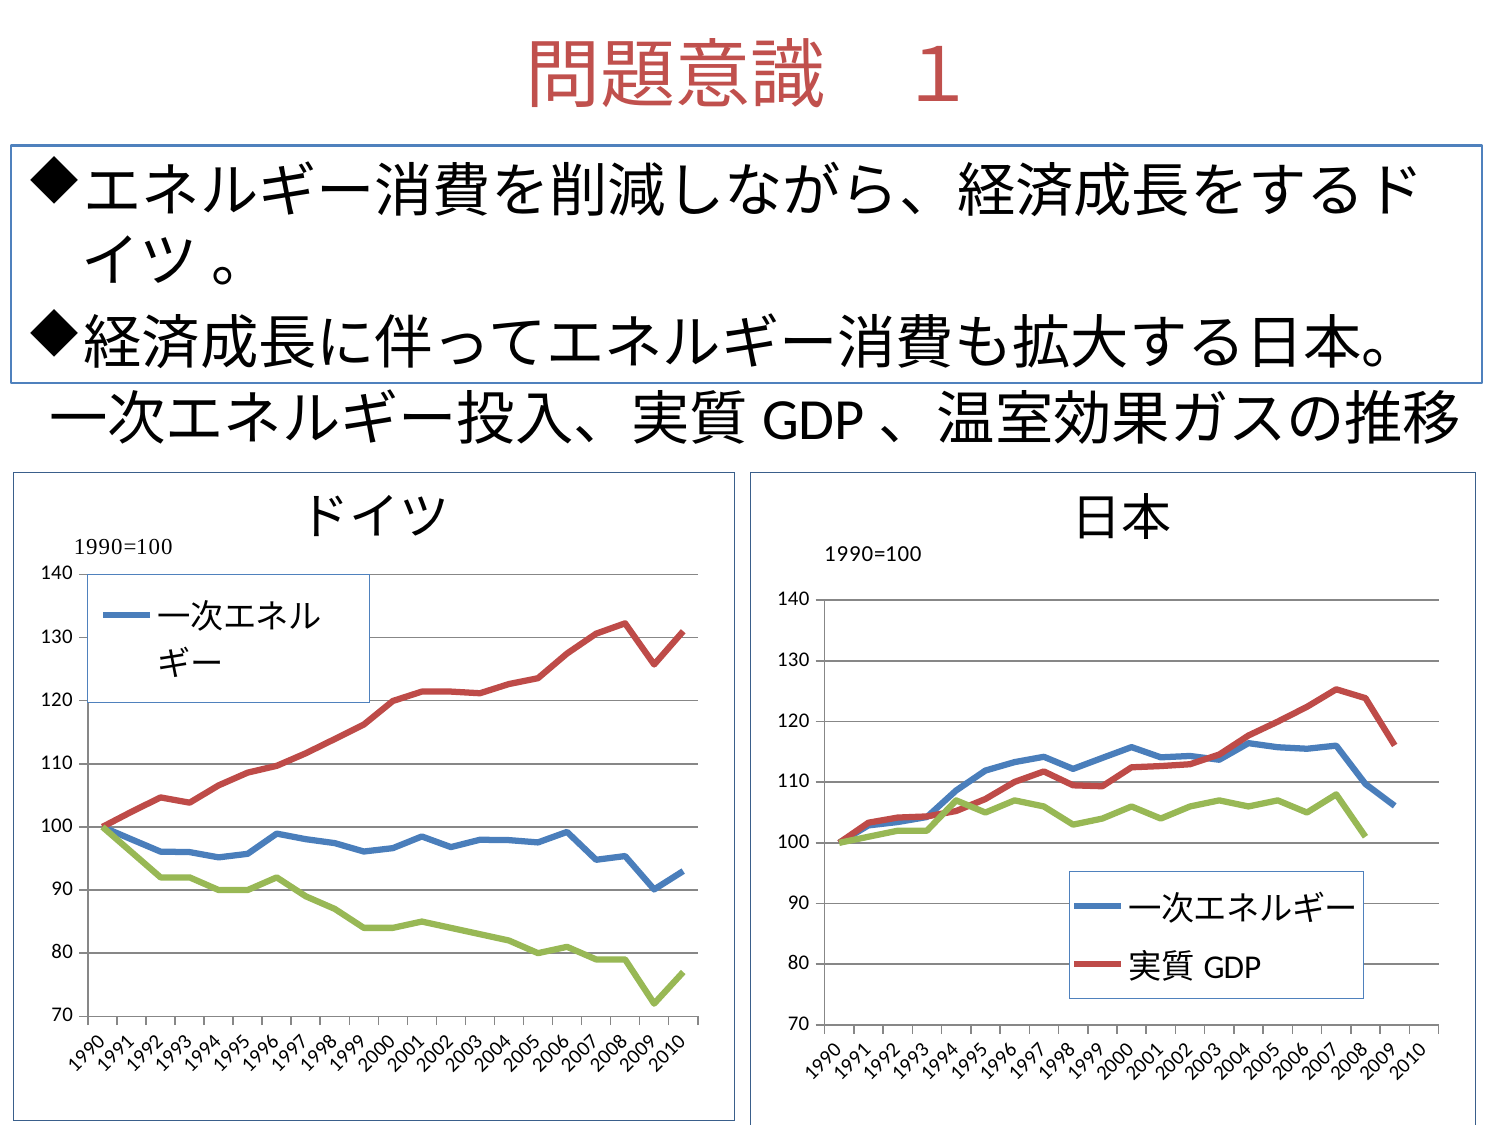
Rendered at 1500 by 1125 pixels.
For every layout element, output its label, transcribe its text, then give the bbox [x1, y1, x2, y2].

chart [749, 472, 1477, 1125]
text_box 問題意識 １ [64, 19, 1436, 124]
text_box 一次エネルギー投入、実質GDP、温室効果ガスの推移 [10, 373, 1500, 459]
text_box エネルギー消費を削減しながら、経済成長をするドイツ 。 経済成長に伴ってエネルギー消費も拡大する日本。 [10, 145, 1483, 373]
chart [13, 472, 736, 1121]
